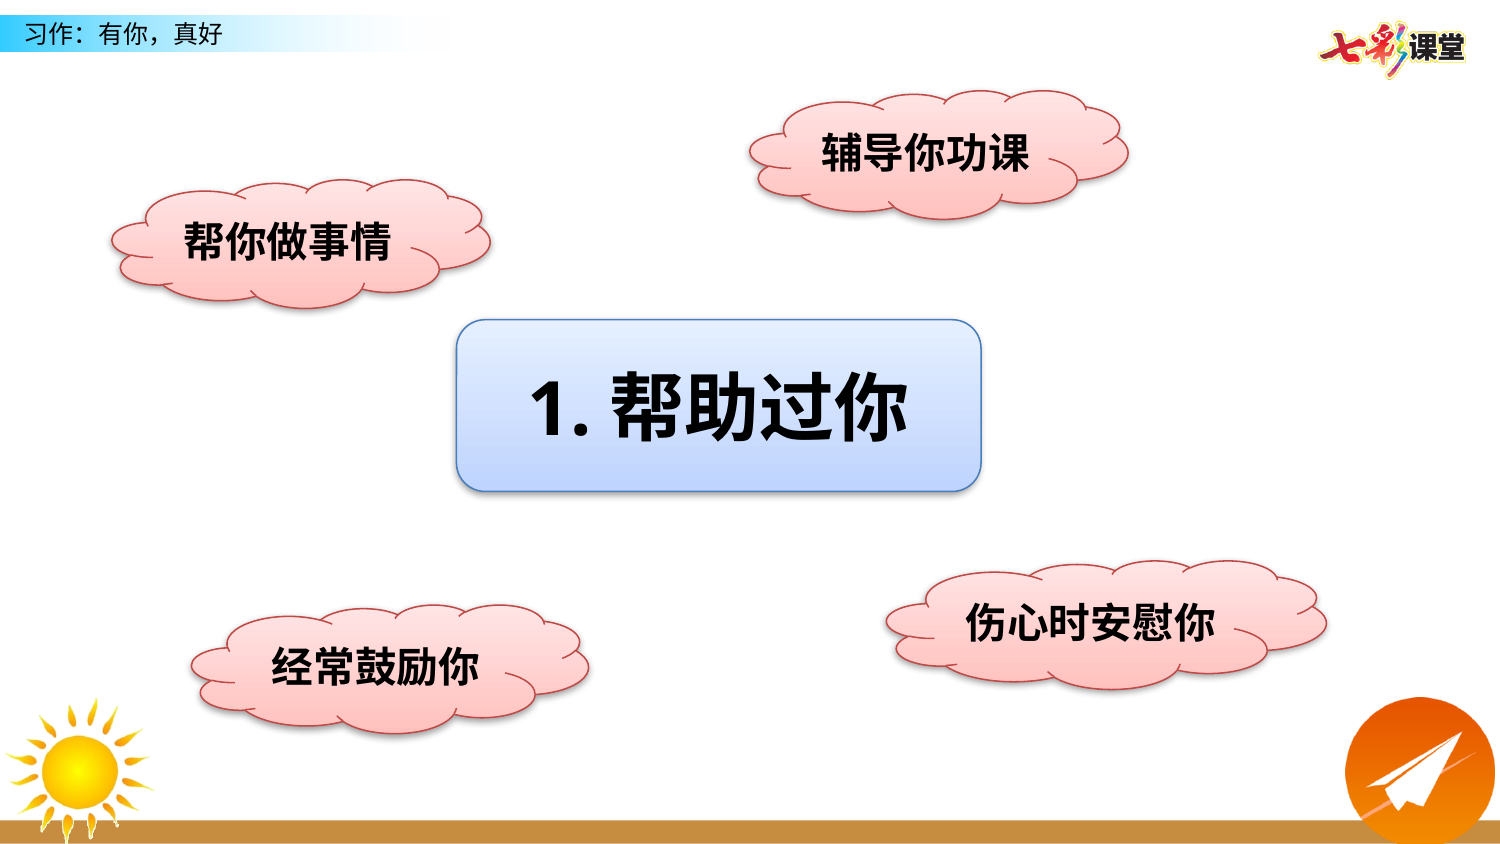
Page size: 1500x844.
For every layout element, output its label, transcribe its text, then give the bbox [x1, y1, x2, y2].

picture [1316, 20, 1468, 80]
picture [1345, 697, 1495, 844]
text_box 1.帮助过你 [455, 318, 982, 493]
text_box 帮你做事情 [110, 179, 491, 310]
text_box 经常鼓励你 [190, 604, 590, 735]
text_box 伤心时安慰你 [885, 560, 1328, 691]
text_box 辅导你功课 [748, 90, 1129, 221]
picture [5, 697, 155, 844]
